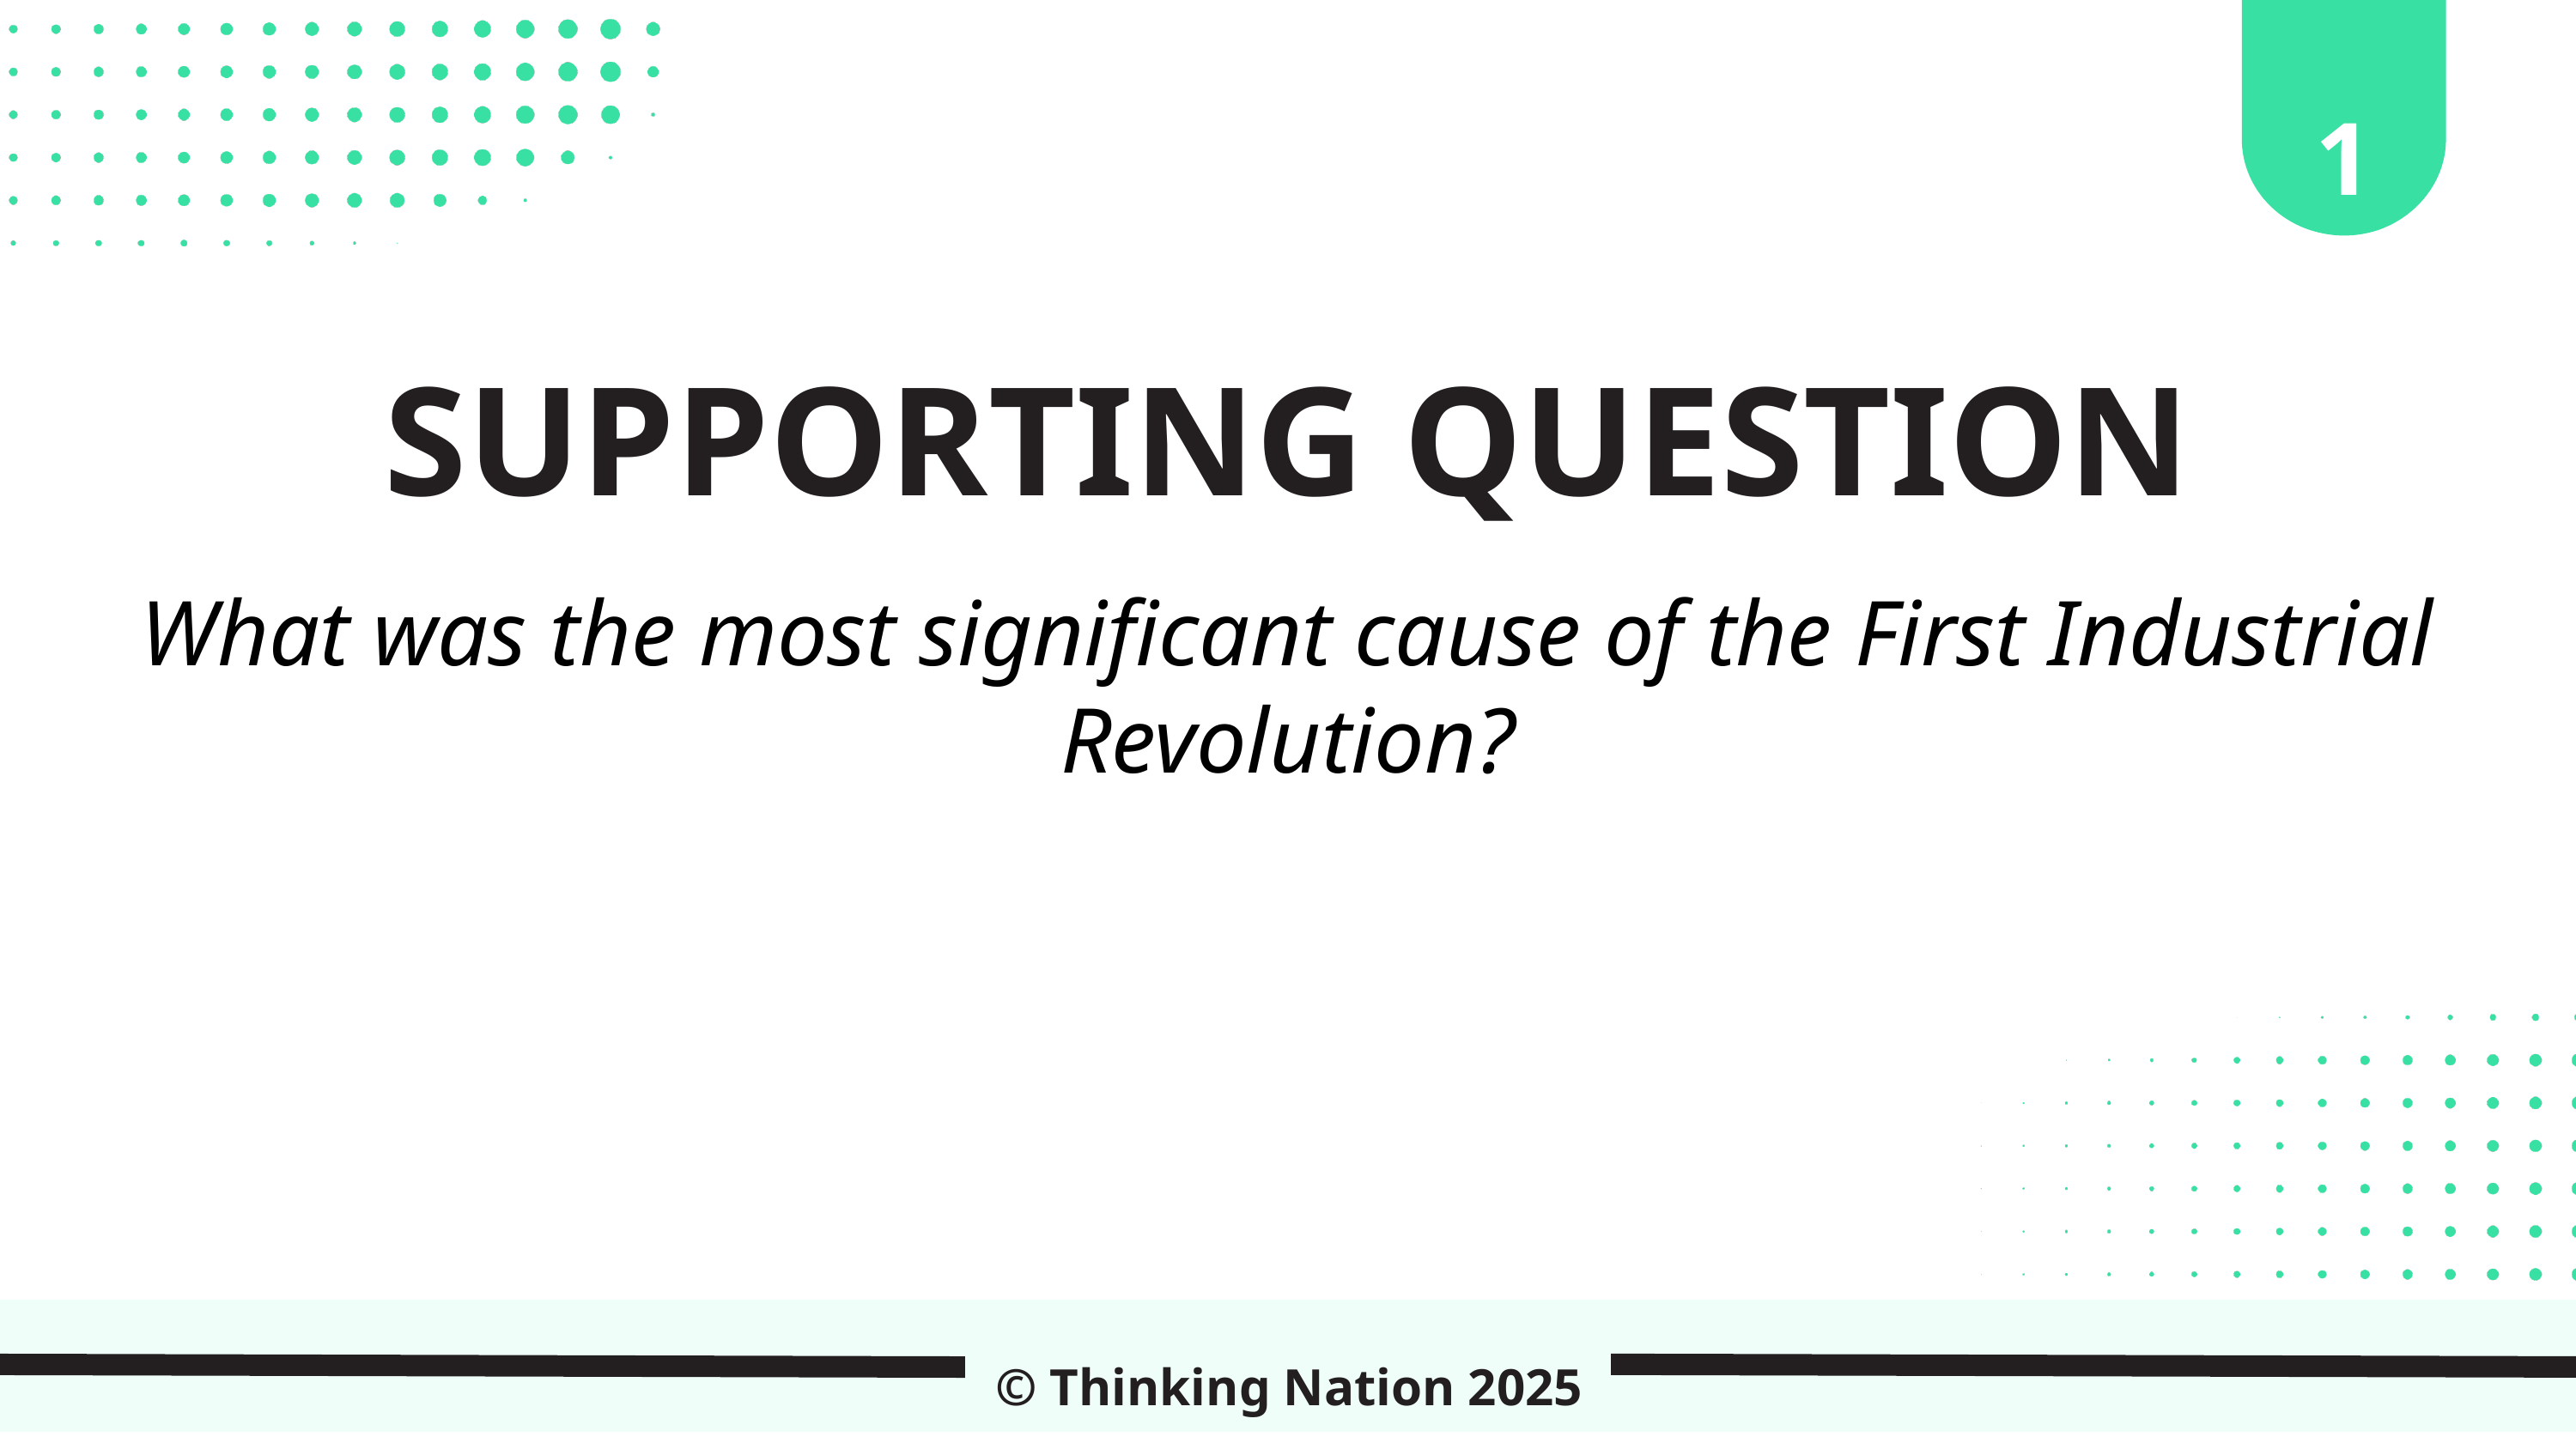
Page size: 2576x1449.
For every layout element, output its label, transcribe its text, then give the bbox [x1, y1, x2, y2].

text_box SUPPORTING QUESTION [359, 273, 2216, 526]
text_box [2233, 0, 2455, 236]
text_box [0, 0, 660, 246]
text_box [1938, 1013, 2576, 1299]
text_box What was the most significant cause of the First Industrial Revolution? [82, 521, 2493, 846]
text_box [0, 1299, 2576, 1433]
